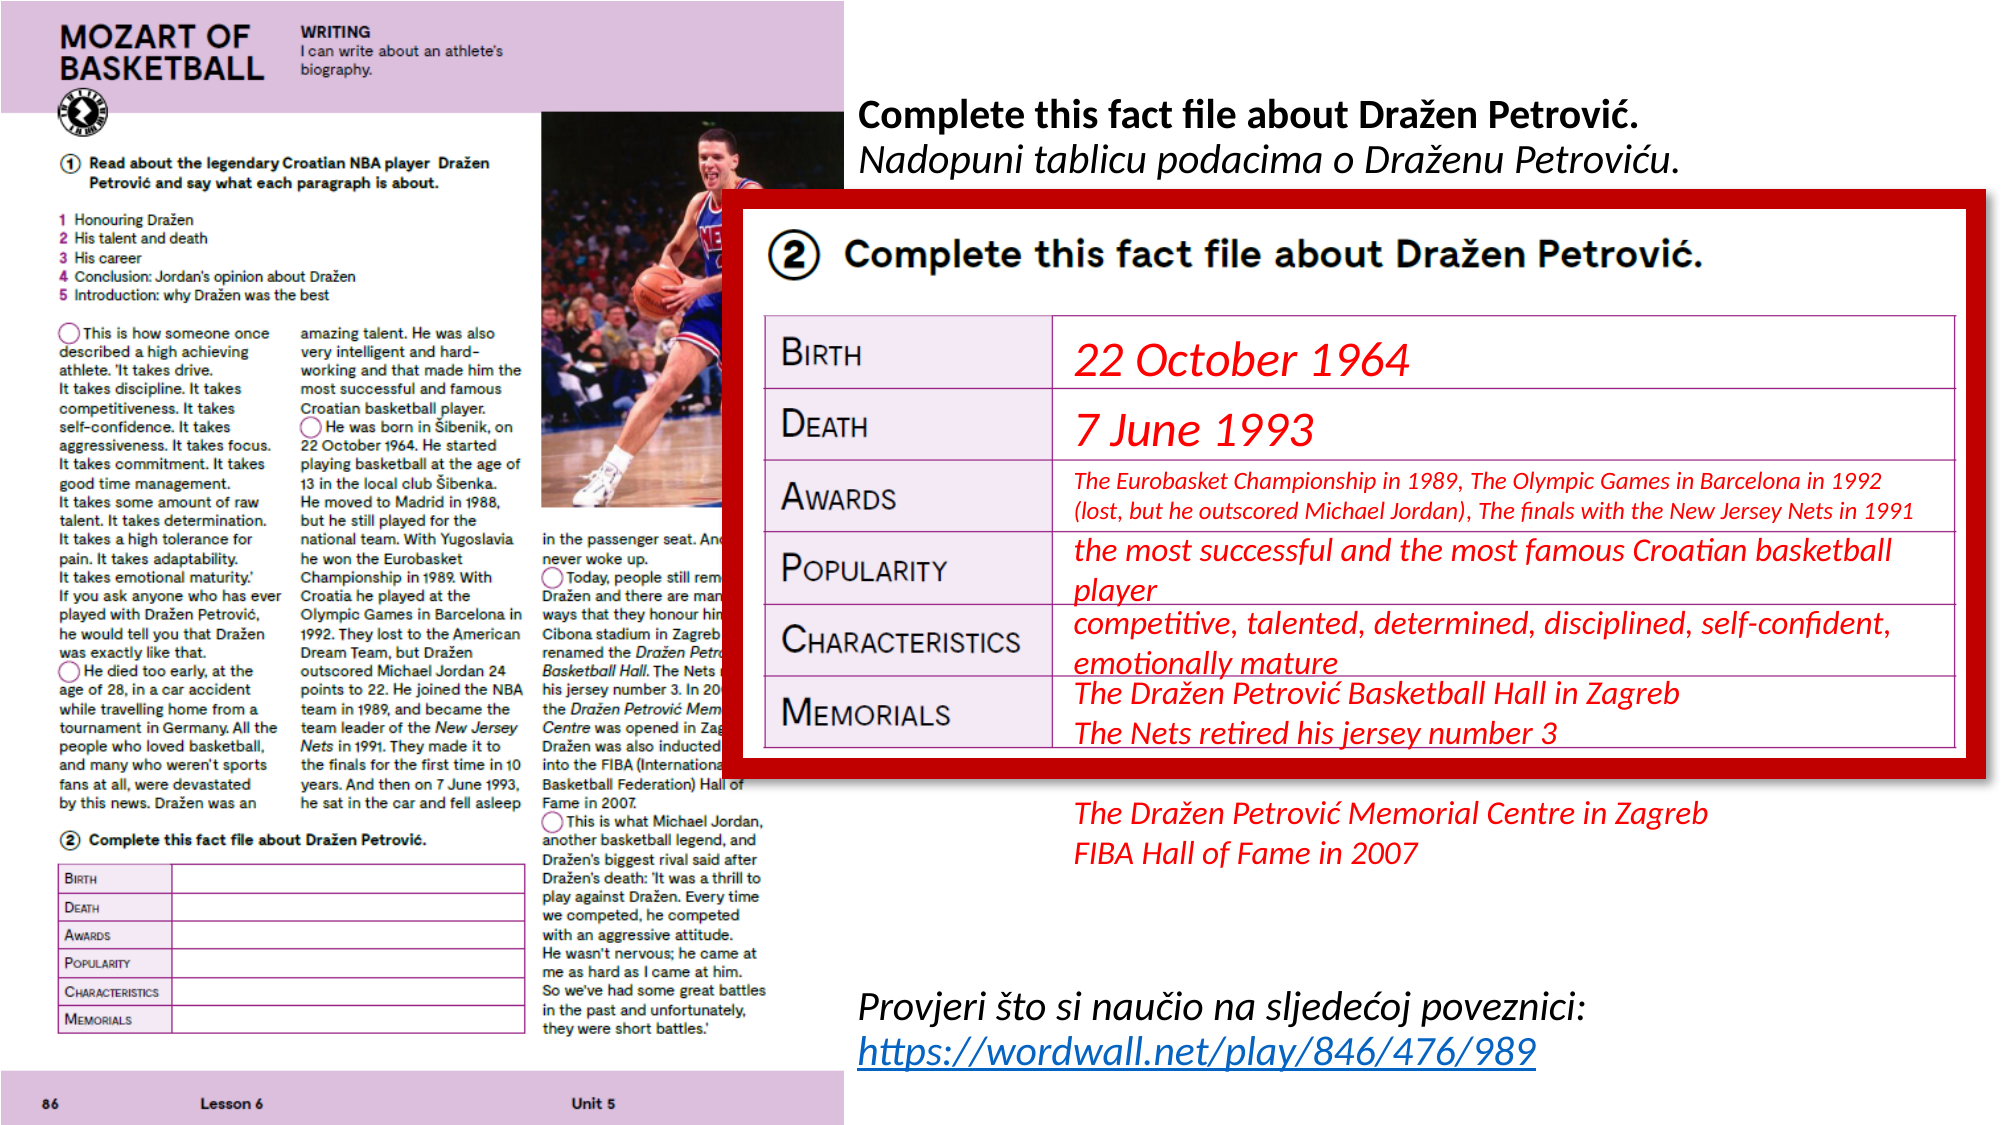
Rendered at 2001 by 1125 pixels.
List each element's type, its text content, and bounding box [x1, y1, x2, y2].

picture [1, 1, 1966, 1125]
text_box Provjeri što si naučio na sljedećoj poveznici: https://wordwall.net/play/846/476/989 [844, 976, 2000, 1125]
text_box Complete this fact file about Dražen Petrović. Nadopuni tablicu podacima o Draženu Petroviću. [844, 85, 2000, 563]
